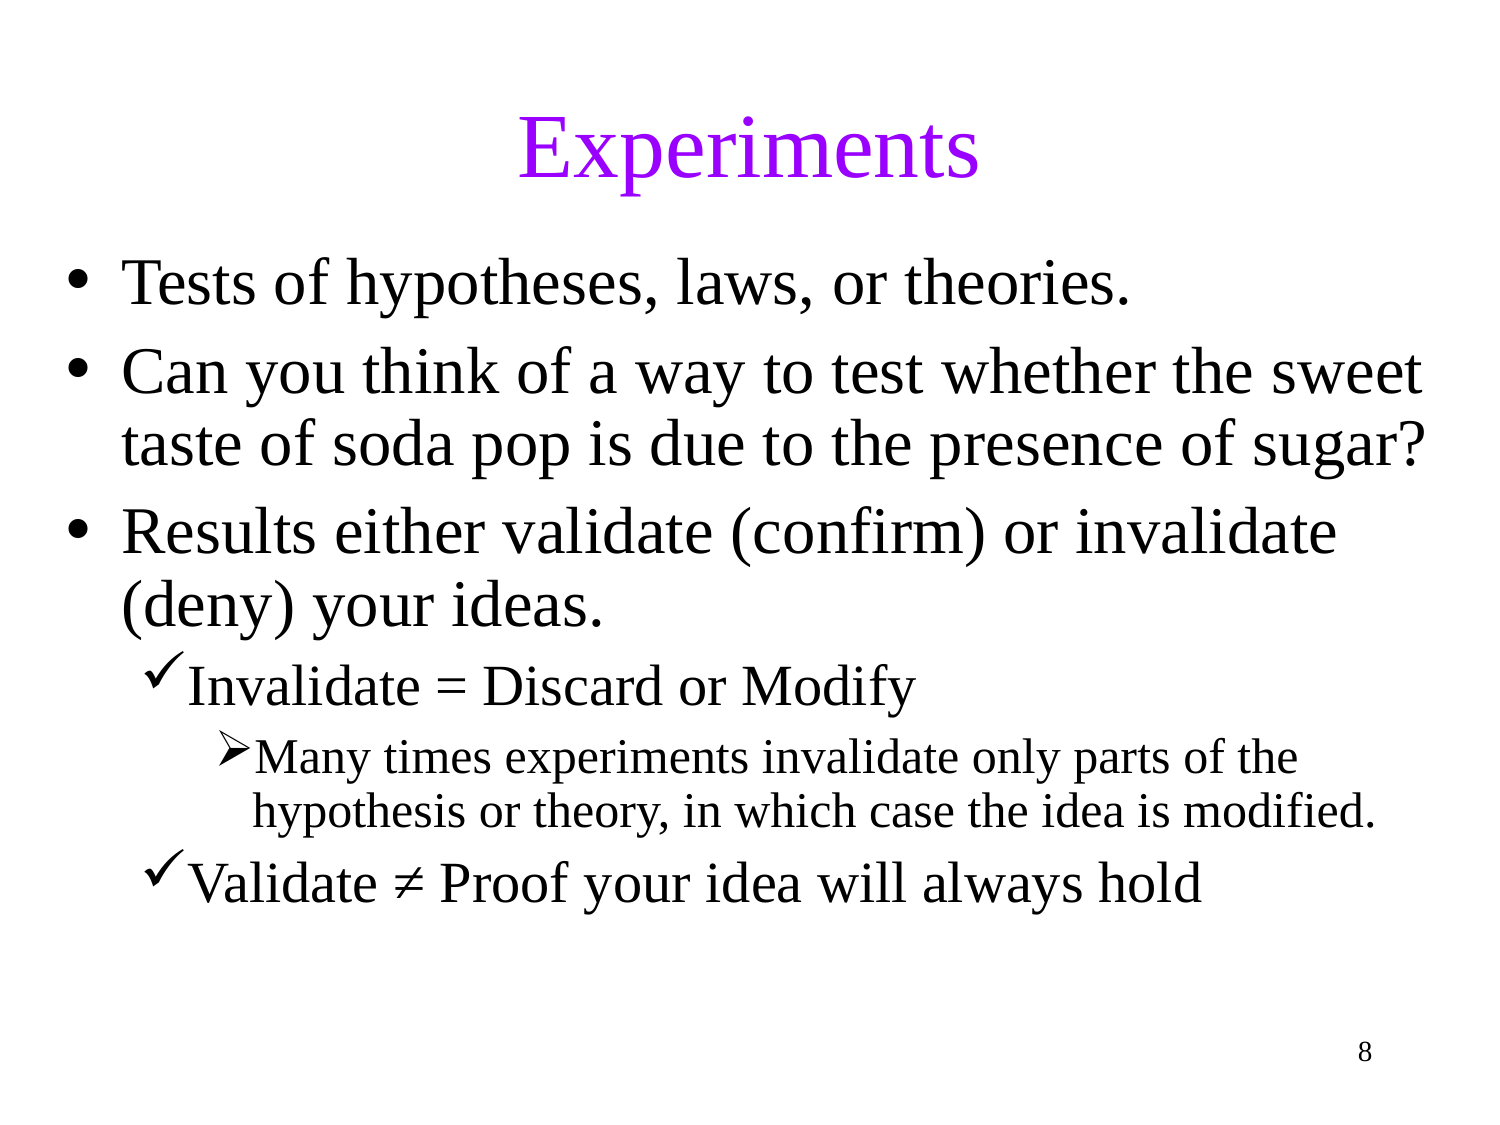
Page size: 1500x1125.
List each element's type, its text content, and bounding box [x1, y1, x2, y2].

text_box Experiments [112, 46, 1388, 235]
text_box <number> [1074, 1024, 1388, 1100]
text_box Tests of hypotheses, laws, or theories. Can you think of a way to test whether the sweet taste of soda pop is due to the presence of sugar? Results either validate (confirm) or invalidate (deny) your ideas. Invalidate = Discard or Modify Many times experiments invalidate only parts of the hypothesis or theory, in which case the idea is modified. Validate ≠ Proof your idea will always hold [49, 239, 1450, 965]
